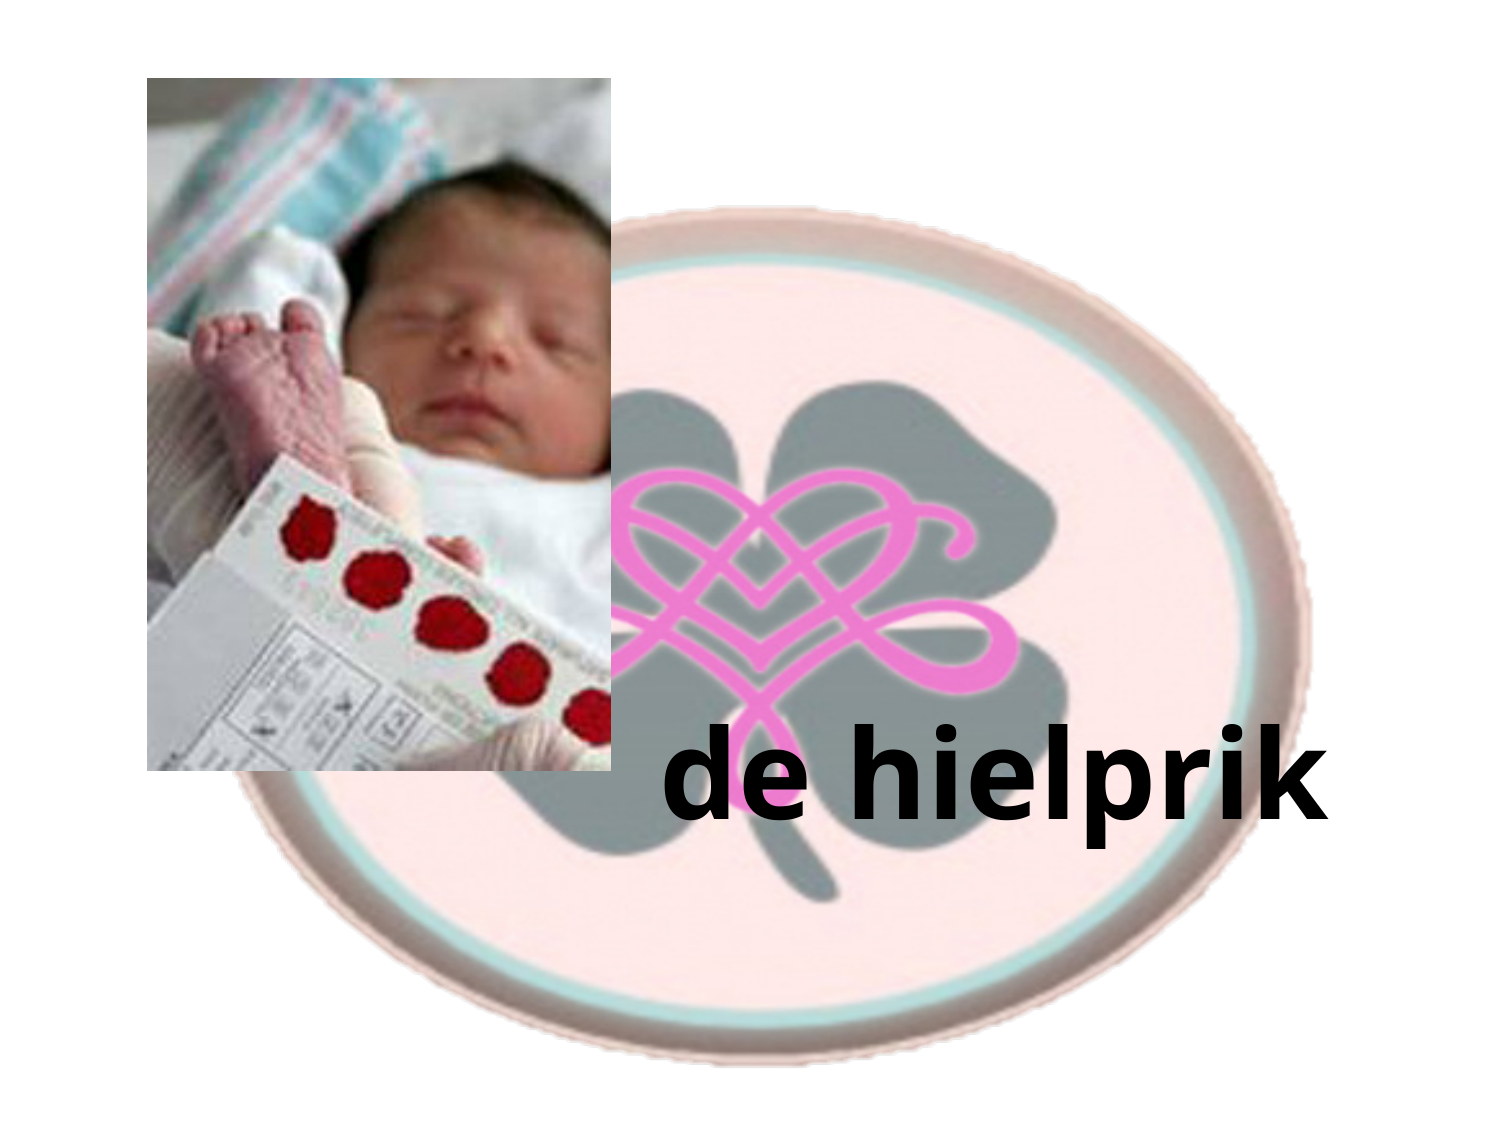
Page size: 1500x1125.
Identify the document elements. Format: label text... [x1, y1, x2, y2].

text_box de hielprik [644, 686, 1345, 852]
picture [0, 0, 1500, 1125]
